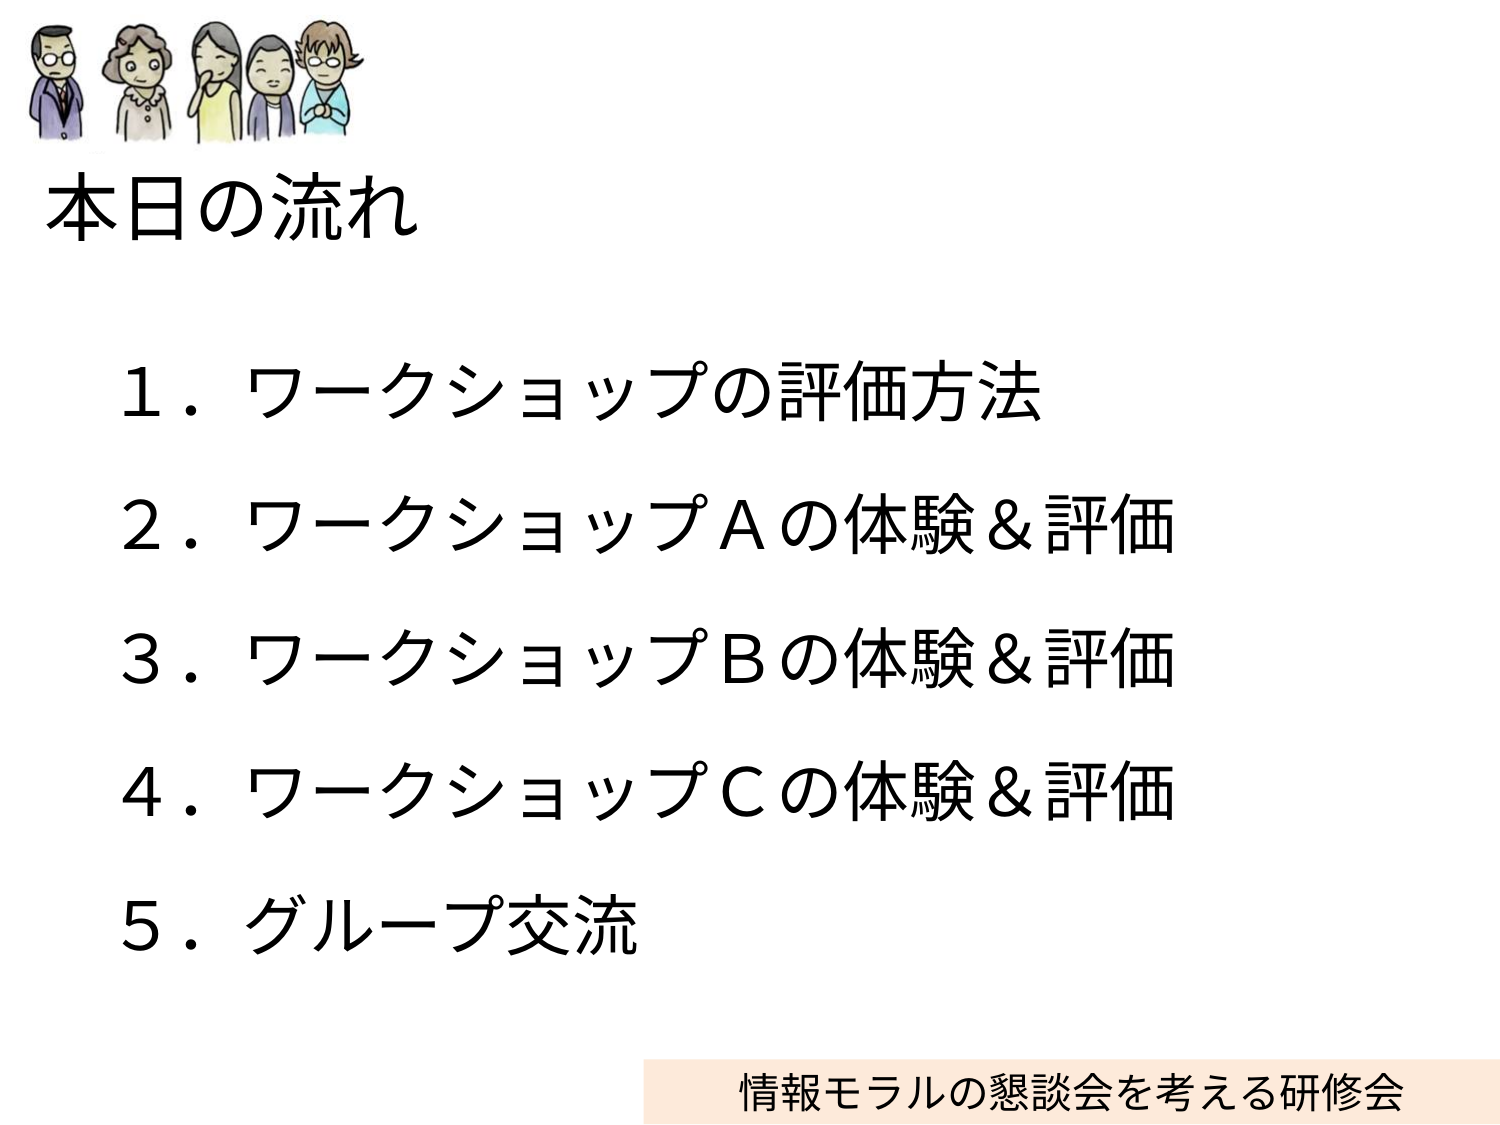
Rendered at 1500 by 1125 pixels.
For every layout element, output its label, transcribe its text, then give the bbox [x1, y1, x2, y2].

text_box 本日の流れ [29, 153, 668, 259]
picture [0, 0, 381, 154]
text_box 情報モラルの懇談会を考える研修会 [643, 1059, 1500, 1125]
text_box １．ワークショップの評価方法 ２．ワークショップＡの体験＆評価 ３．ワークショップＢの体験＆評価 ４．ワークショップＣの体験＆評価 ５．グループ交流 [93, 302, 1424, 1012]
